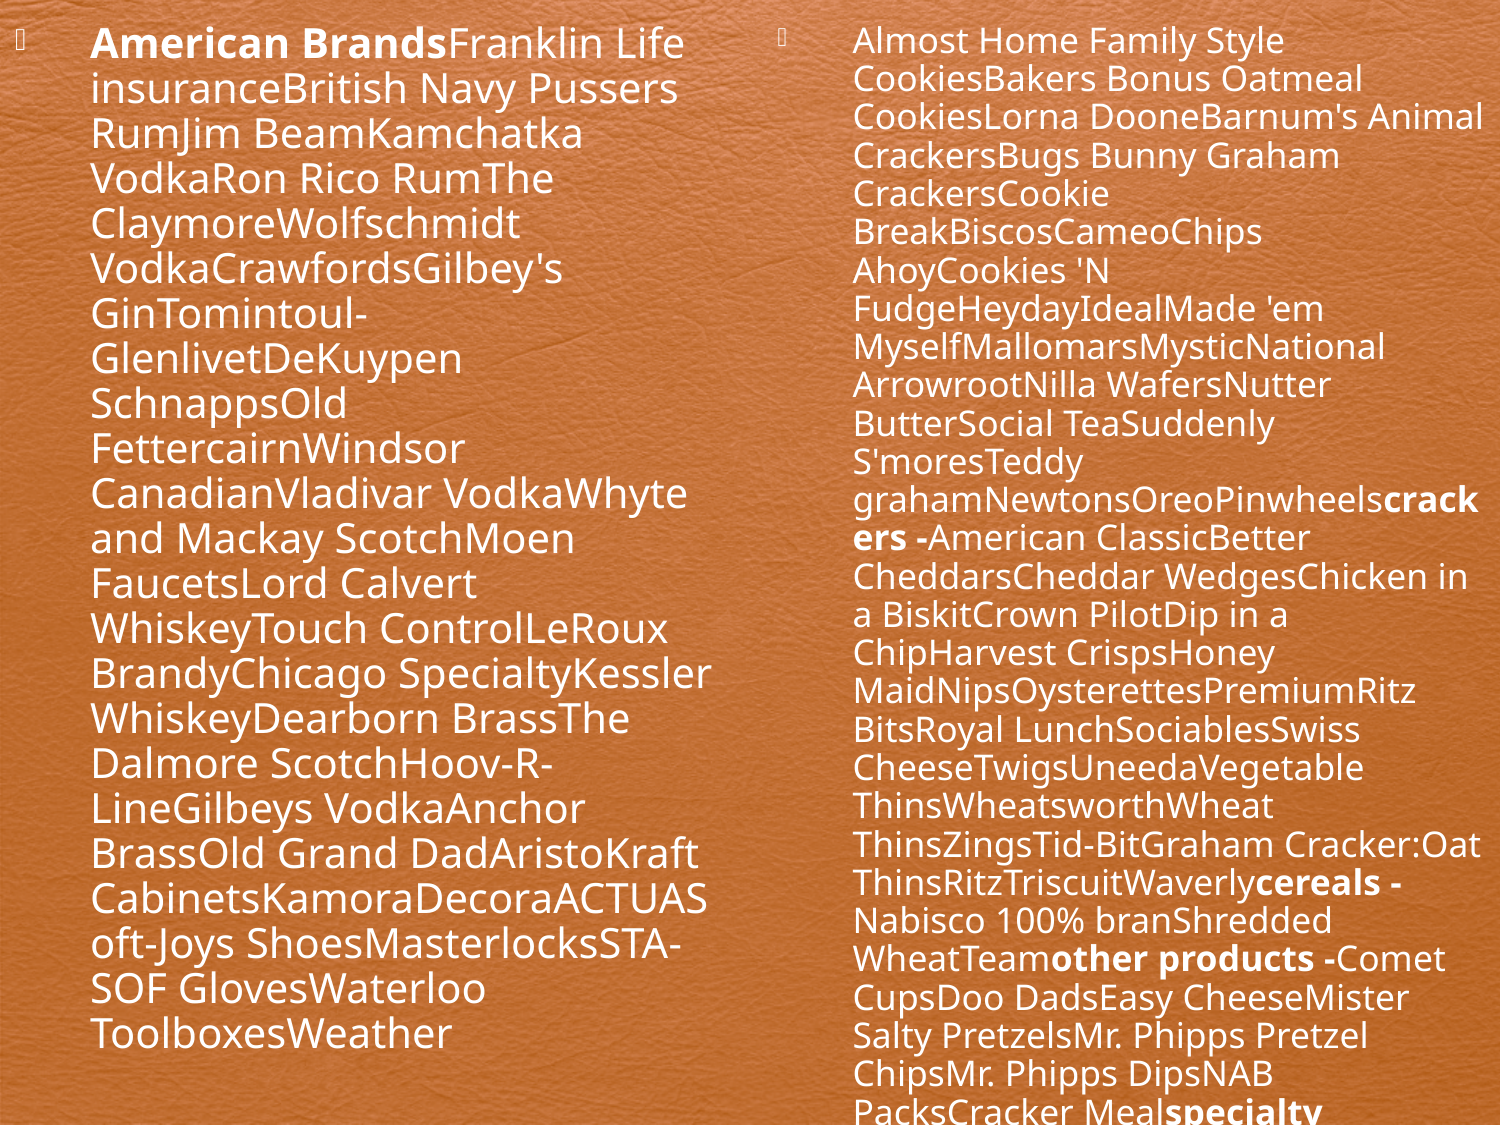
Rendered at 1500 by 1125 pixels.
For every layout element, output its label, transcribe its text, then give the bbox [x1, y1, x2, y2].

list American BrandsFranklin Life insuranceBritish Navy Pussers RumJim BeamKamchatka VodkaRon Rico RumThe ClaymoreWolfschmidt VodkaCrawfordsGilbey's GinTomintoul-GlenlivetDeKuypen SchnappsOld FettercairnWindsor CanadianVladivar VodkaWhyte and Mackay ScotchMoen FaucetsLord Calvert WhiskeyTouch ControlLeRoux BrandyChicago SpecialtyKessler WhiskeyDearborn BrassThe Dalmore ScotchHoov-R-LineGilbeys VodkaAnchor BrassOld Grand DadAristoKraft CabinetsKamoraDecoraACTUASoft-Joys ShoesMasterlocksSTA-SOF GlovesWaterloo ToolboxesWeather [0, 15, 738, 1094]
list Almost Home Family Style CookiesBakers Bonus Oatmeal CookiesLorna DooneBarnum's Animal CrackersBugs Bunny Graham CrackersCookie BreakBiscosCameoChips AhoyCookies 'N FudgeHeydayIdealMade 'em MyselfMallomarsMysticNational ArrowrootNilla WafersNutter ButterSocial TeaSuddenly S'moresTeddy grahamNewtonsOreoPinwheelscrackers -American ClassicBetter CheddarsCheddar WedgesChicken in a BiskitCrown PilotDip in a ChipHarvest CrispsHoney MaidNipsOysterettesPremiumRitz BitsRoyal LunchSociablesSwiss CheeseTwigsUneedaVegetable ThinsWheatsworthWheat ThinsZingsTid-BitGraham Cracker:Oat ThinsRitzTriscuitWaverlycereals -Nabisco 100% branShredded WheatTeamother products -Comet CupsDoo DadsEasy CheeseMister Salty PretzelsMr. Phipps Pretzel ChipsMr. Phipps DipsNAB PacksCracker Mealspecialty products -A1 Steak [762, 15, 1500, 1125]
